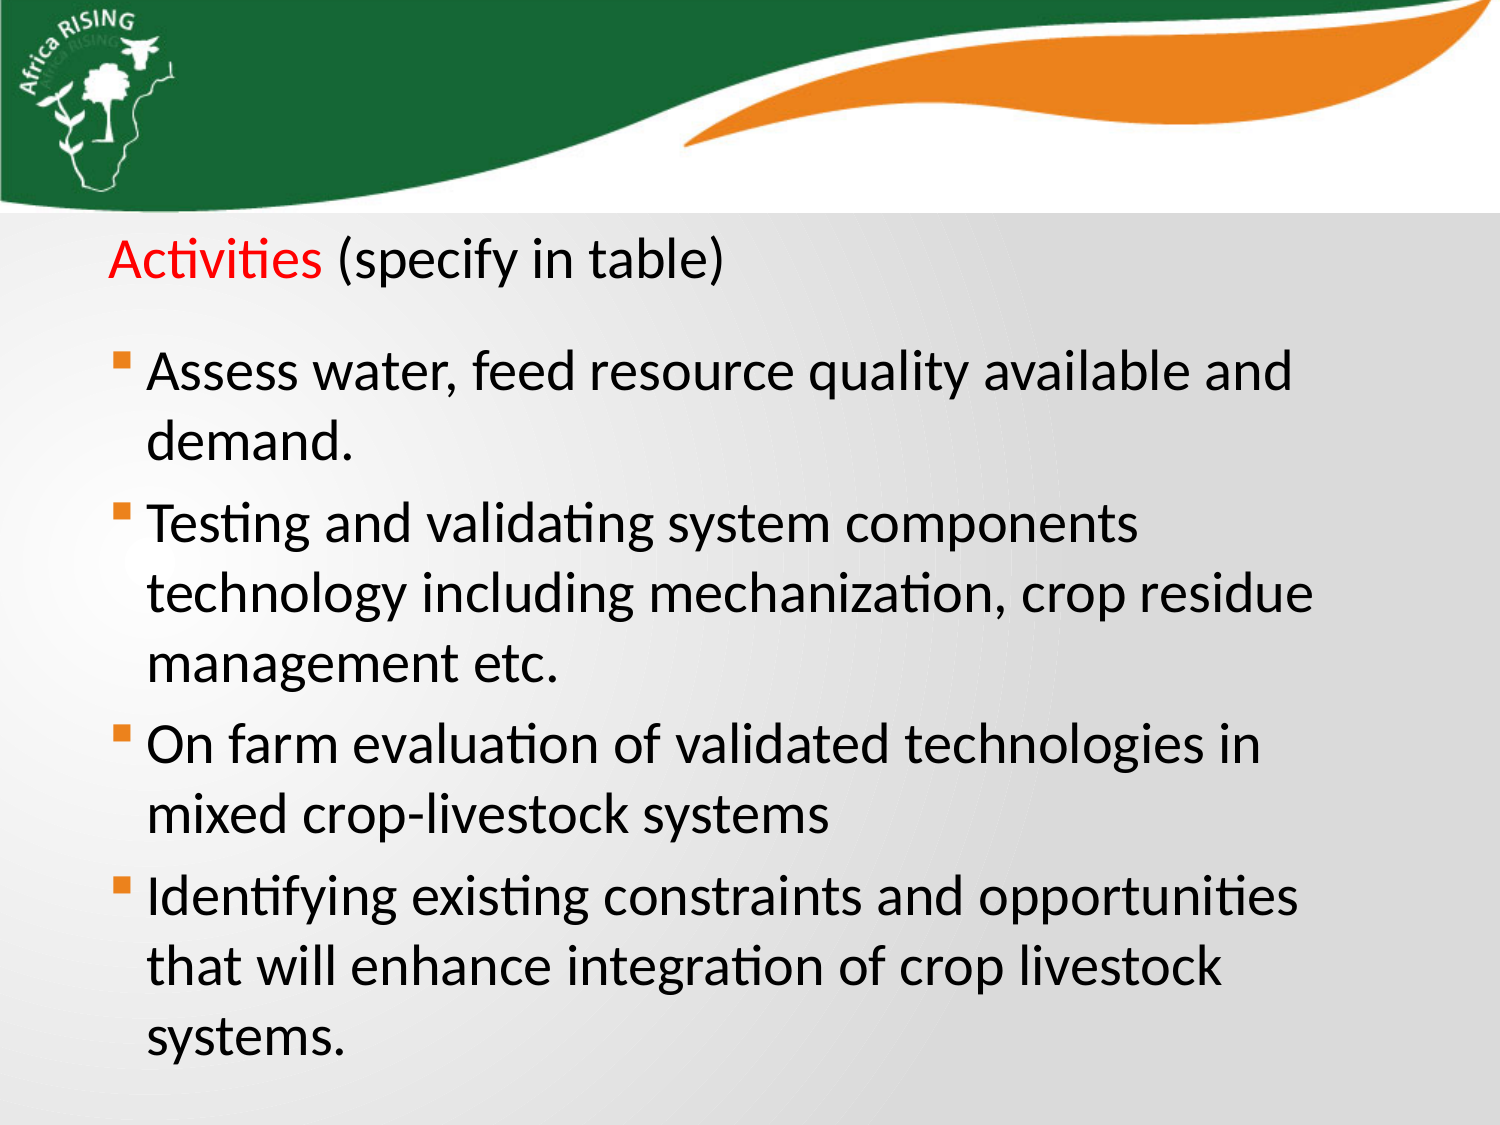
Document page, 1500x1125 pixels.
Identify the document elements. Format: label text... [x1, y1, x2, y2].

list Assess water, feed resource quality available and demand. Testing and validating system components technology including mechanization, crop residue management etc. On farm evaluation of validated technologies in mixed crop-livestock systems Identifying existing constraints and opportunities that will enhance integration of crop livestock systems. [75, 324, 1350, 1075]
list Activities (specify in table) [75, 212, 775, 300]
picture [0, 0, 1500, 213]
